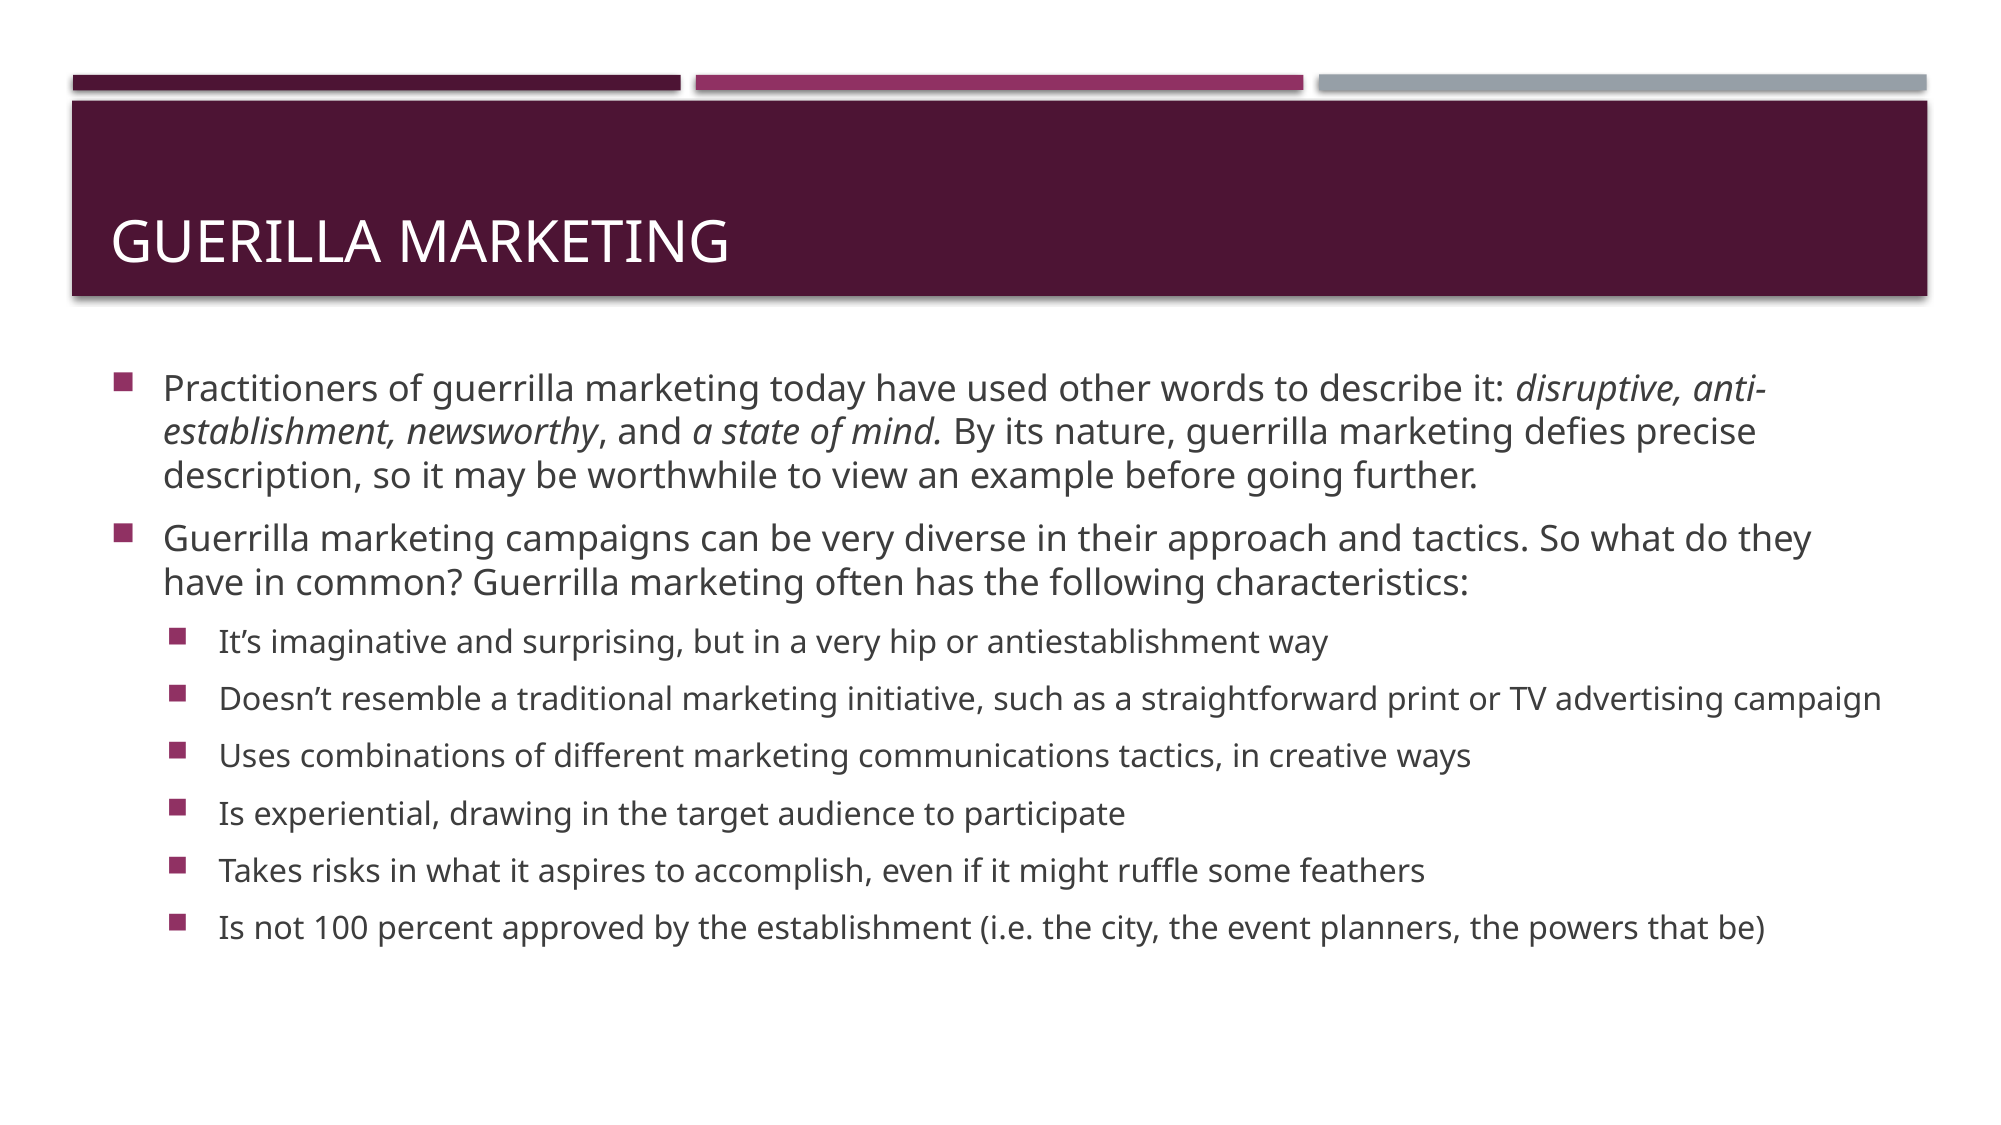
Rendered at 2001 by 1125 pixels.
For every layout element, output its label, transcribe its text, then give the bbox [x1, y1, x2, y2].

title Guerilla marketing [95, 115, 1905, 282]
list Practitioners of guerrilla marketing today have used other words to describe it: disruptive, anti-establishment, newsworthy, and a state of mind. By its nature, guerrilla marketing defies precise description, so it may be worthwhile to view an example before going further. Guerrilla marketing campaigns can be very diverse in their approach and tactics. So what do they have in common? Guerrilla marketing often has the following characteristics: It’s imaginative and surprising, but in a very hip or antiestablishment way Doesn’t resemble a traditional marketing initiative, such as a straightforward print or TV advertising campaign Uses combinations of different marketing communications tactics, in creative ways Is experiential, drawing in the target audience to participate Takes risks in what it aspires to accomplish, even if it might ruffle some feathers Is not 100 percent approved by the establishment (i.e. the city, the event planners, the powers that be) [95, 357, 1905, 962]
